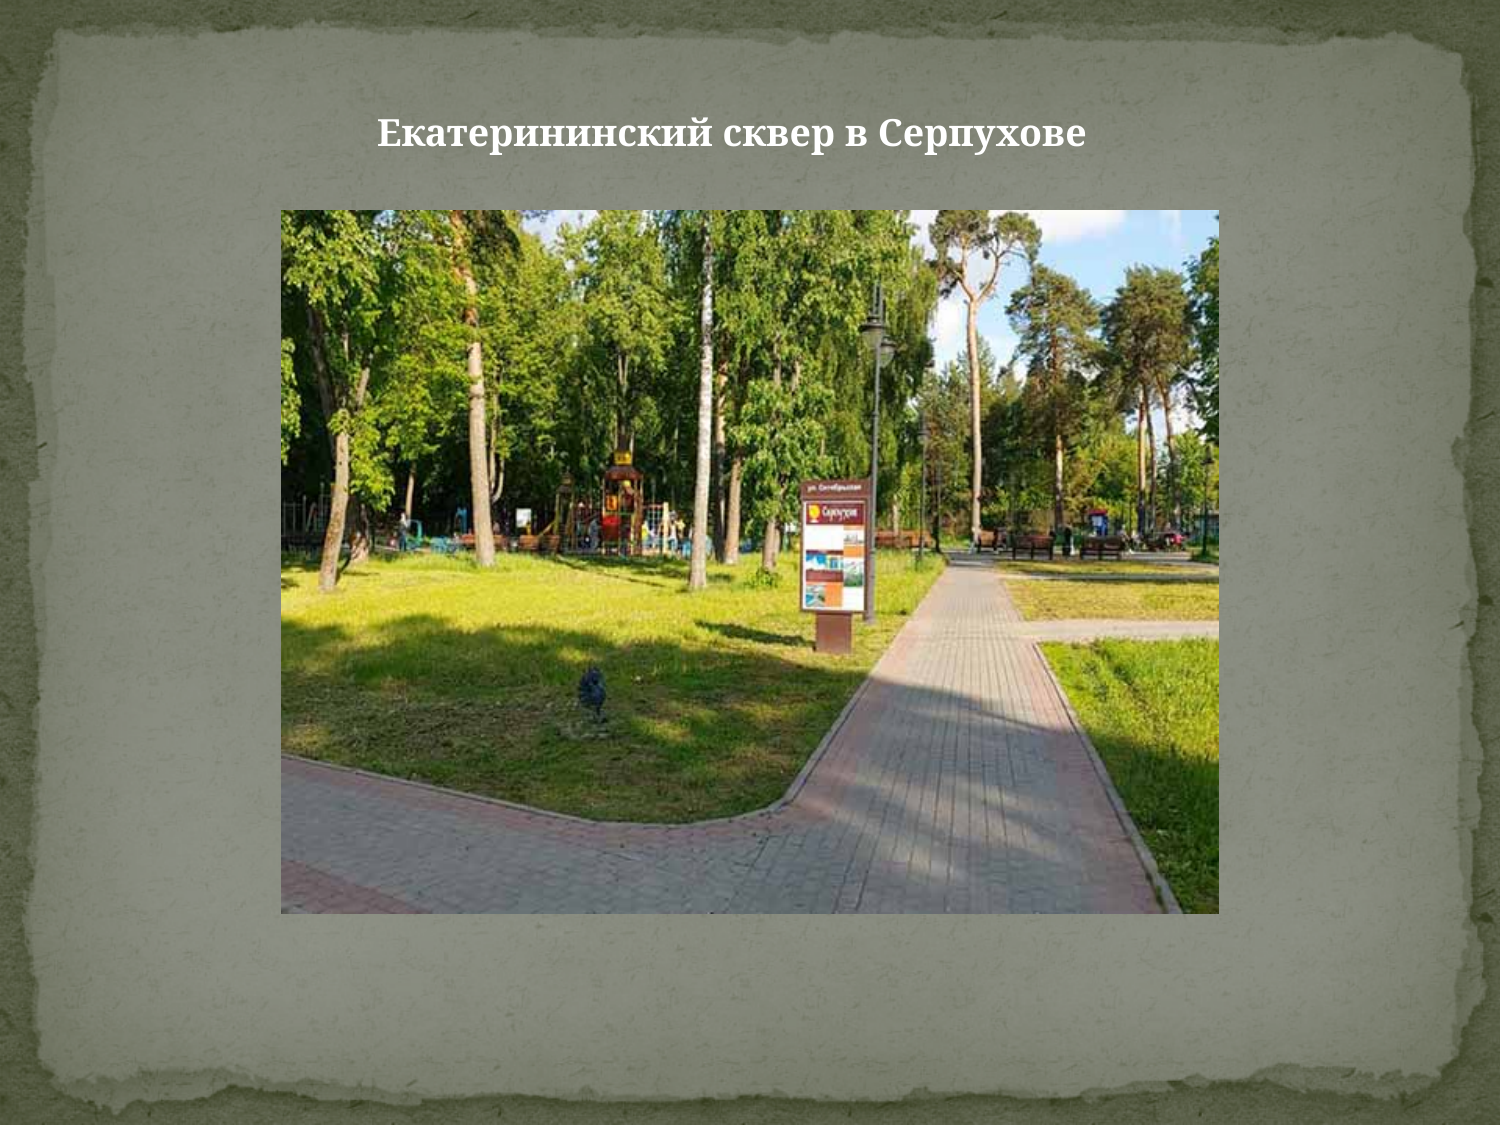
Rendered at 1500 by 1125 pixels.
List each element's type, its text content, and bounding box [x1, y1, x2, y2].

text_box Екатерининский сквер в Серпухове [171, 101, 1294, 162]
picture [281, 210, 1219, 914]
